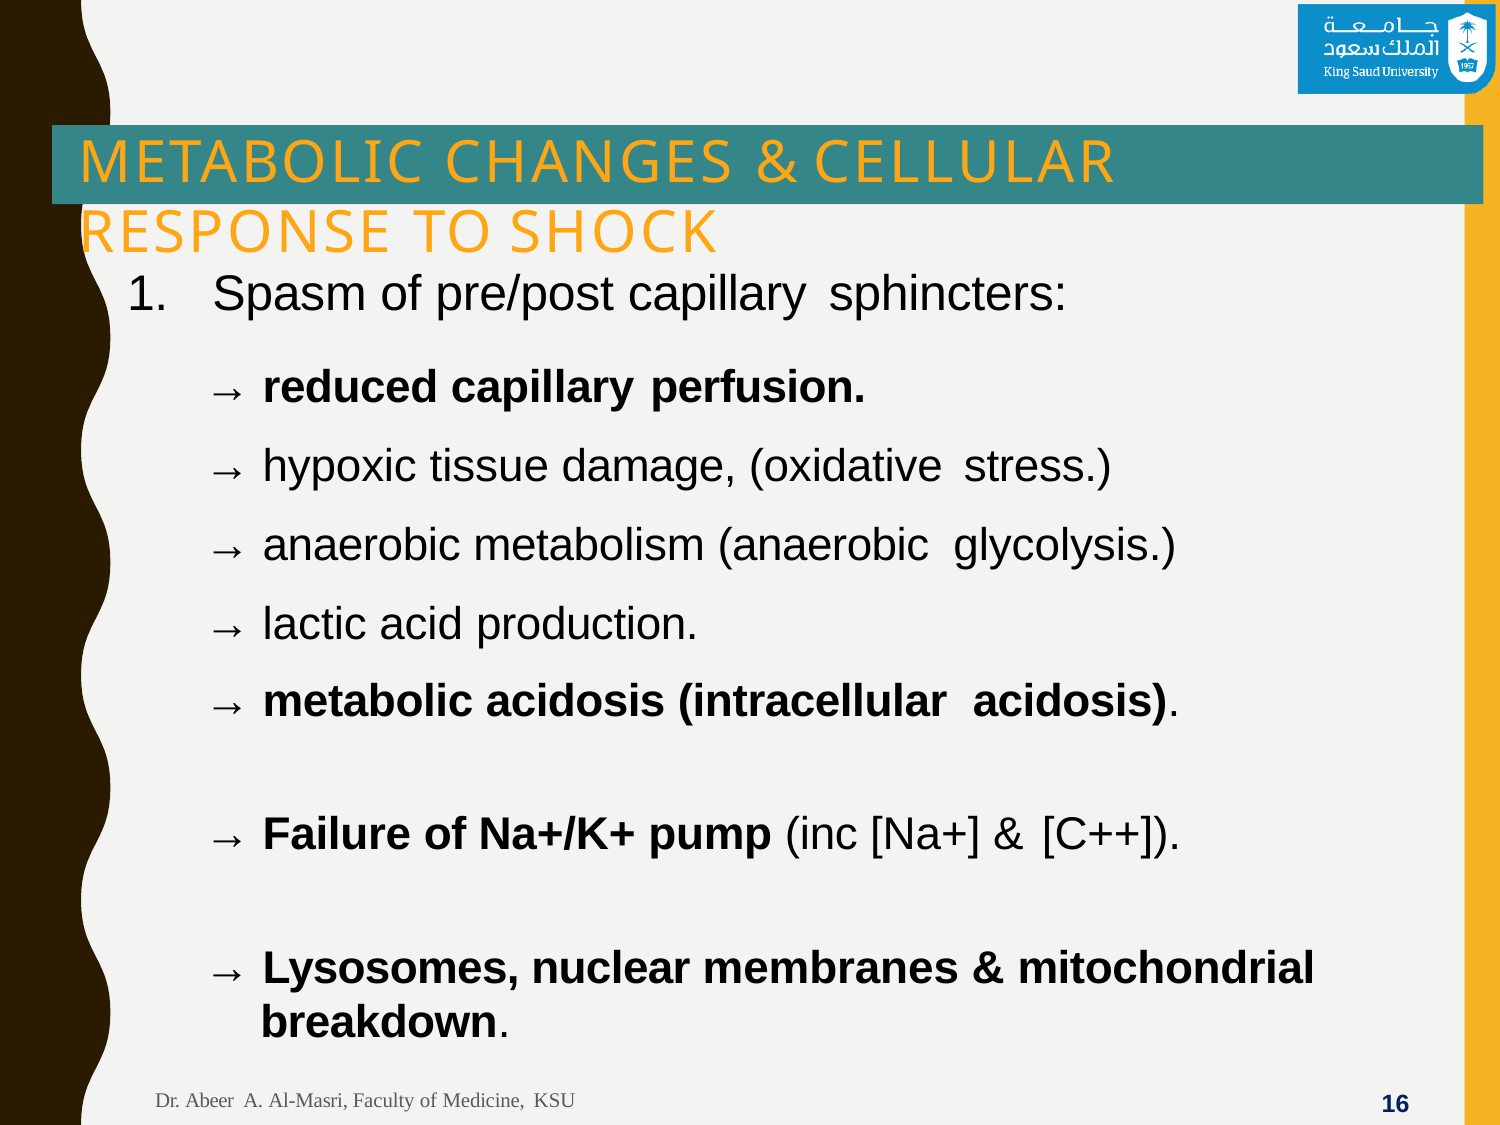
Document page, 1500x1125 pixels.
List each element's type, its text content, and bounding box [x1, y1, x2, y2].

text_box [1454, 125, 1484, 205]
text_box 1. Spasm of pre/post capillary sphincters: → reduced capillary perfusion. → hypoxic tissue damage, (oxidative stress.) → anaerobic metabolism (anaerobic glycolysis.) → lactic acid production. → metabolic acidosis (intracellular acidosis). → Failure of Na+/K+ pump (inc [Na+] & [C++]). → Lysosomes, nuclear membranes & mitochondrial breakdown. [125, 313, 1332, 1047]
footer Dr. Abeer A. Al-Masri, Faculty of Medicine, KSU [153, 1089, 581, 1125]
slide_number 10 [1377, 1090, 1415, 1125]
text_box [0, 0, 111, 1125]
title METABOLIC CHANGES & CELLULAR RESPONSE TO SHOCK [76, 124, 1454, 313]
text_box [52, 125, 76, 205]
text_box [1297, 4, 1496, 94]
text_box [1464, 0, 1500, 1125]
